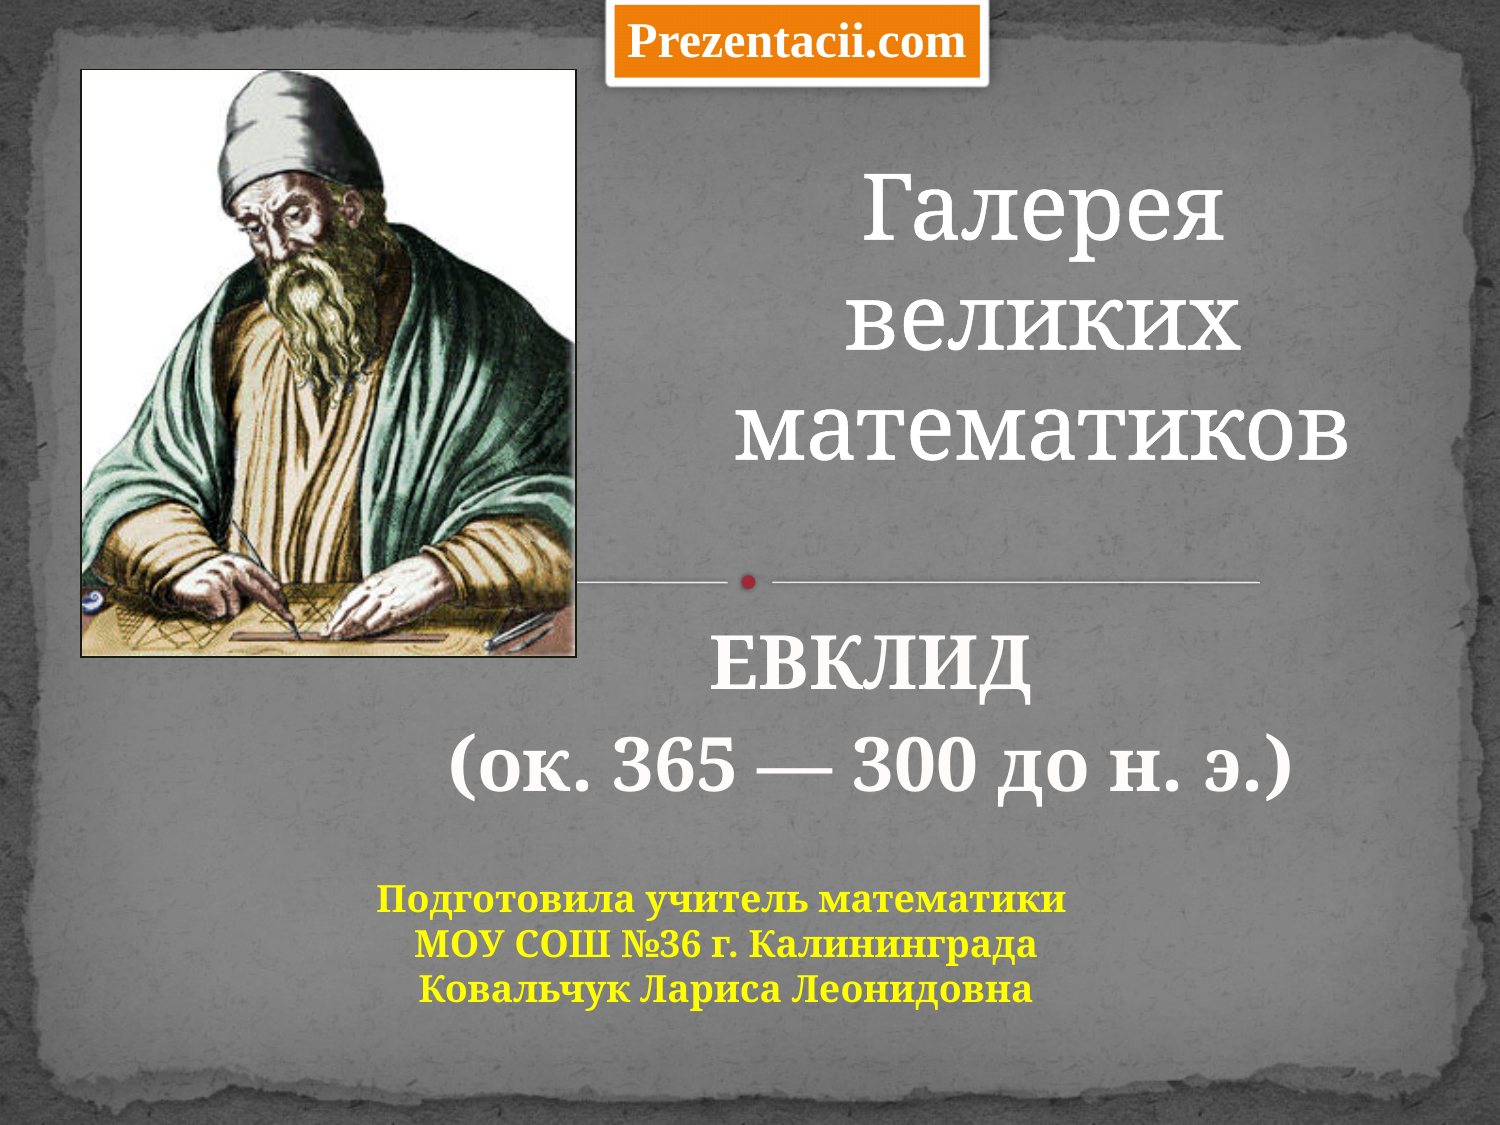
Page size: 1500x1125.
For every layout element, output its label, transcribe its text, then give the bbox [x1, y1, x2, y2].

subtitle ЕВКЛИД (ок. 365 — 300 до н. э.) [304, 606, 1438, 795]
text_box Подготовила учитель математики МОУ СОШ №36 г. Калининграда Ковальчук Лариса Леонидовна [351, 867, 1102, 1017]
text_box Галерея великих математиков [644, 140, 1442, 486]
text_box Prezentacii.com [607, 0, 988, 85]
picture [82, 70, 577, 657]
